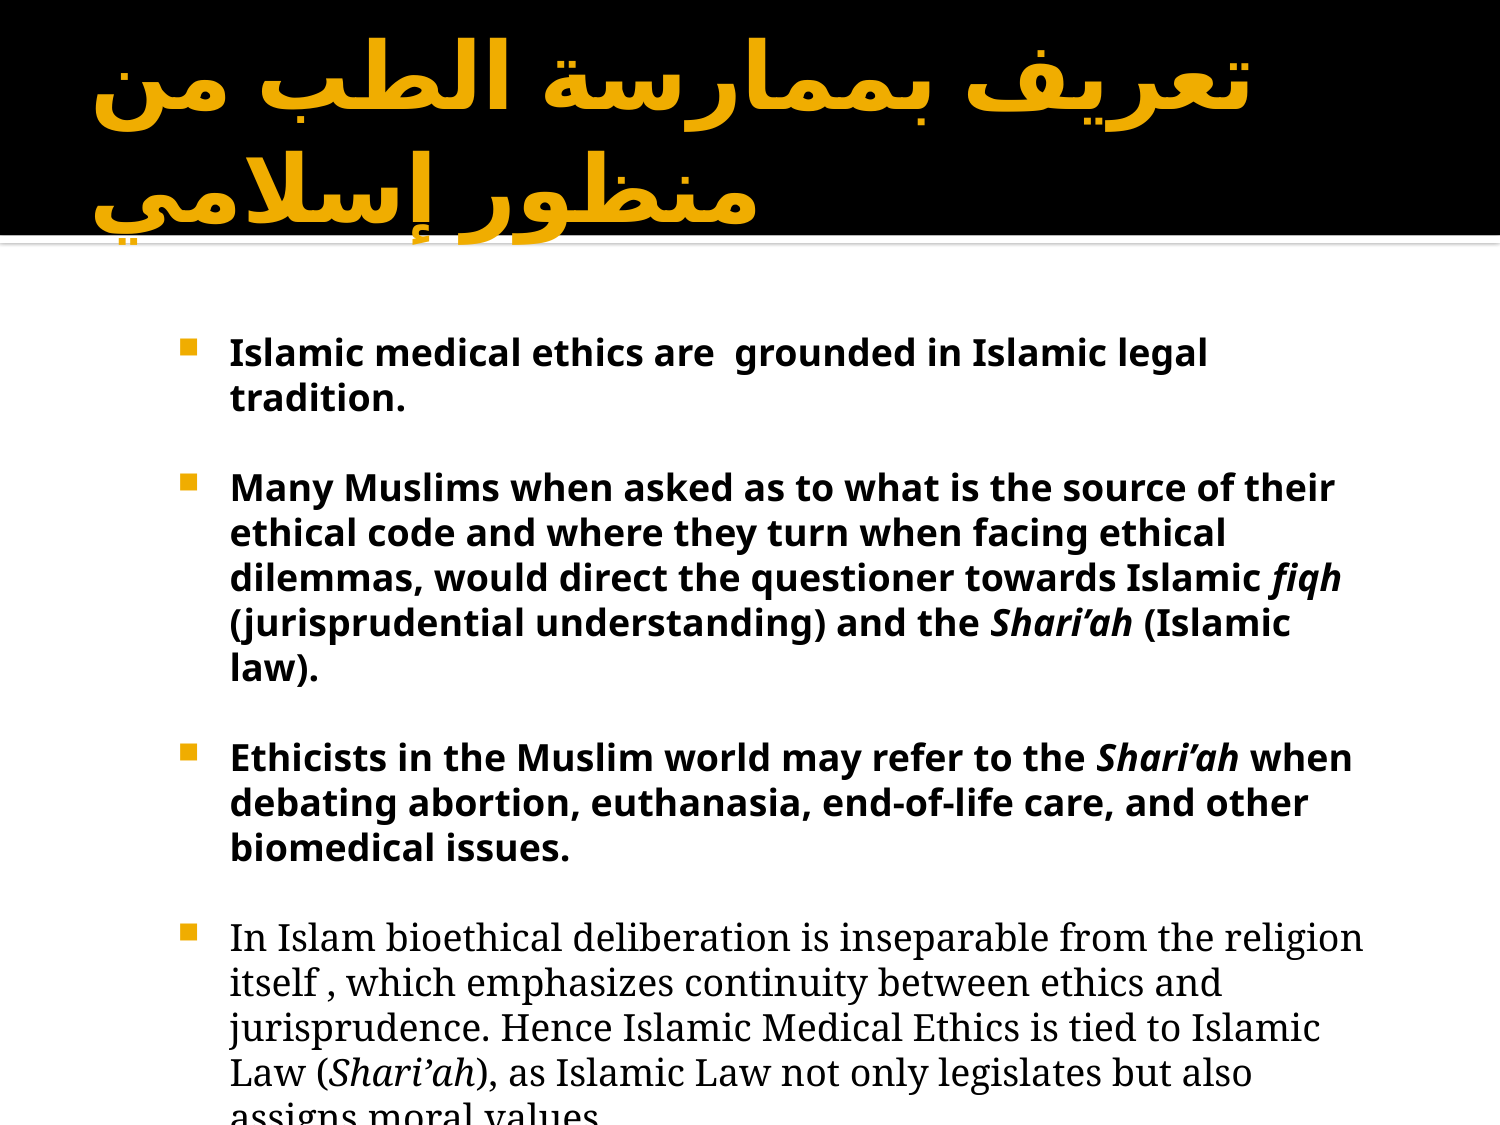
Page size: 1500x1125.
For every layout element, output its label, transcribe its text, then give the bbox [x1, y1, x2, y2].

title تعريف بممارسة الطب من منظور إسلامي [75, 25, 1425, 231]
list Islamic medical ethics are grounded in Islamic legal tradition. Many Muslims when asked as to what is the source of their ethical code and where they turn when facing ethical dilemmas, would direct the questioner towards Islamic fiqh (jurisprudential understanding) and the Shari’ah (Islamic law). Ethicists in the Muslim world may refer to the Shari’ah when debating abortion, euthanasia, end-of-life care, and other biomedical issues. In Islam bioethical deliberation is inseparable from the religion itself , which emphasizes continuity between ethics and jurisprudence. Hence Islamic Medical Ethics is tied to Islamic Law (Shari’ah), as Islamic Law not only legislates but also assigns moral values. [148, 314, 1383, 1035]
